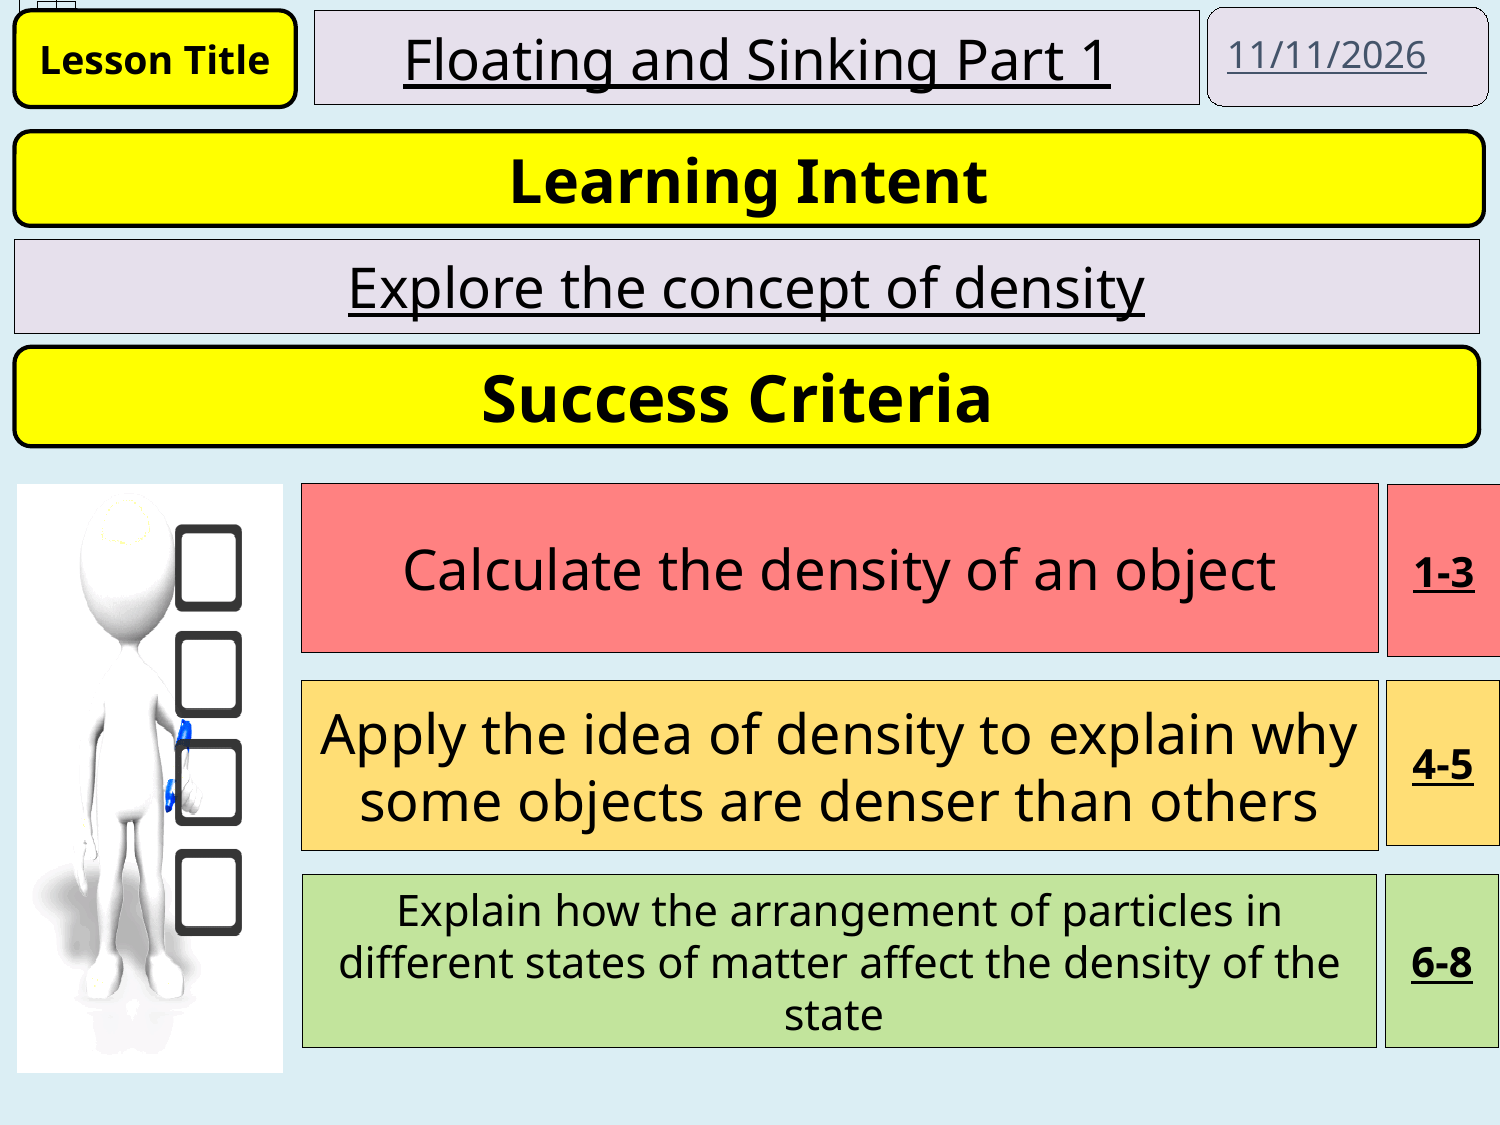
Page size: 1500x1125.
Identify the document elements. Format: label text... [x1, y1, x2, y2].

list 6-8 [1385, 874, 1499, 1048]
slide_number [1207, 7, 1489, 107]
picture [17, 484, 283, 1073]
list 1-3 [1387, 484, 1500, 657]
list Explore the concept of density [14, 239, 1480, 334]
list Explain how the arrangement of particles in different states of matter affect the density of the state [302, 874, 1377, 1048]
list 4-5 [1386, 680, 1500, 846]
list Floating and Sinking Part 1 [314, 10, 1200, 105]
list Calculate the density of an object [301, 483, 1379, 653]
list Apply the idea of density to explain why some objects are denser than others [301, 680, 1379, 851]
